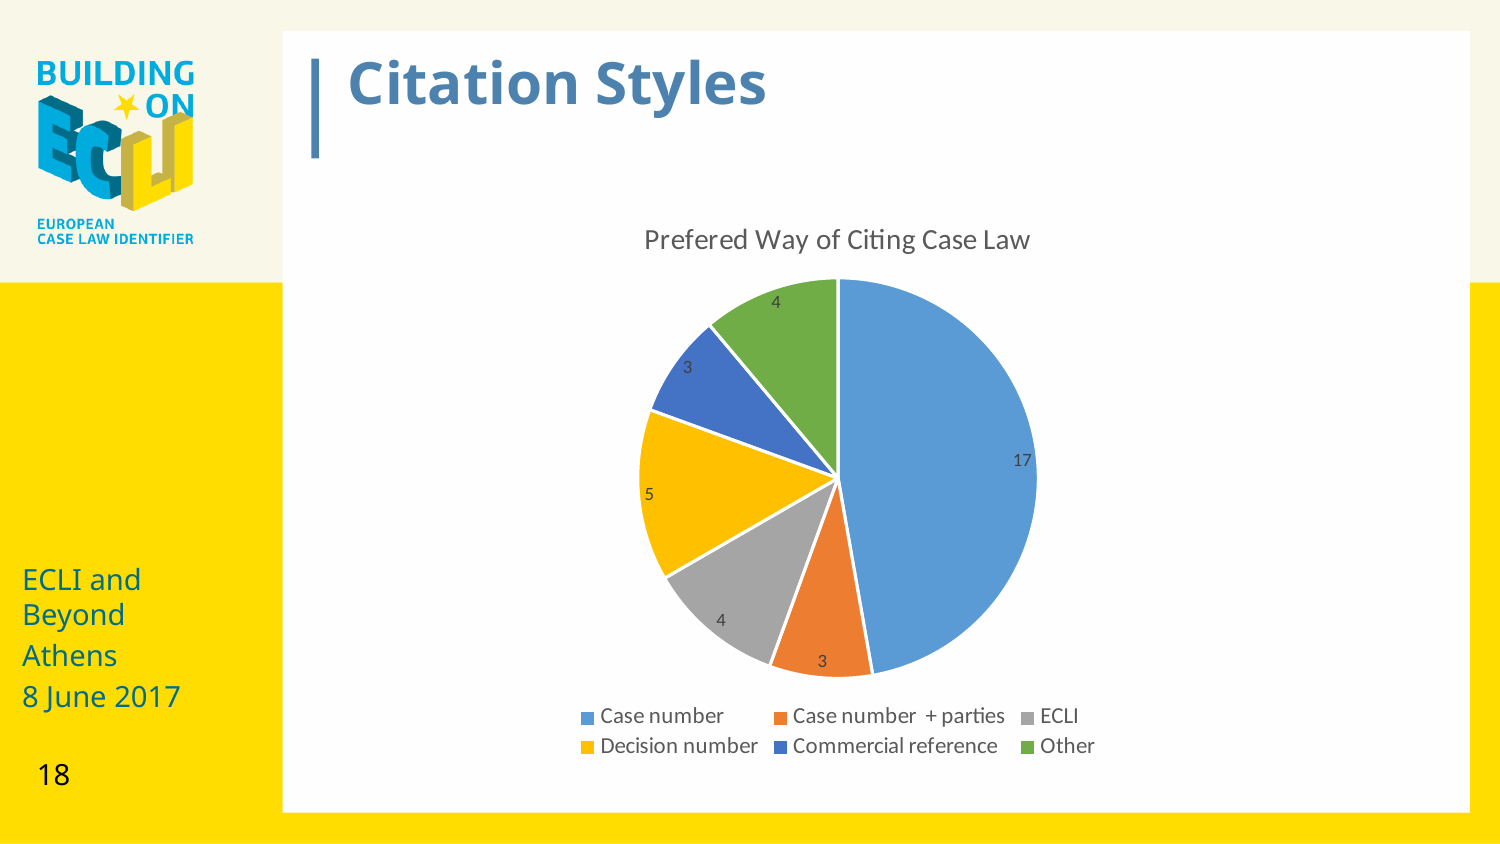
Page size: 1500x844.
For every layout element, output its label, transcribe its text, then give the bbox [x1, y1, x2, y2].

text_box 18 [22, 748, 132, 807]
picture [0, 0, 1500, 844]
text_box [347, 56, 1471, 156]
text_box [311, 58, 319, 159]
text_box ECLI and Beyond Athens 8 June 2017 [22, 561, 252, 702]
chart [349, 199, 1327, 766]
